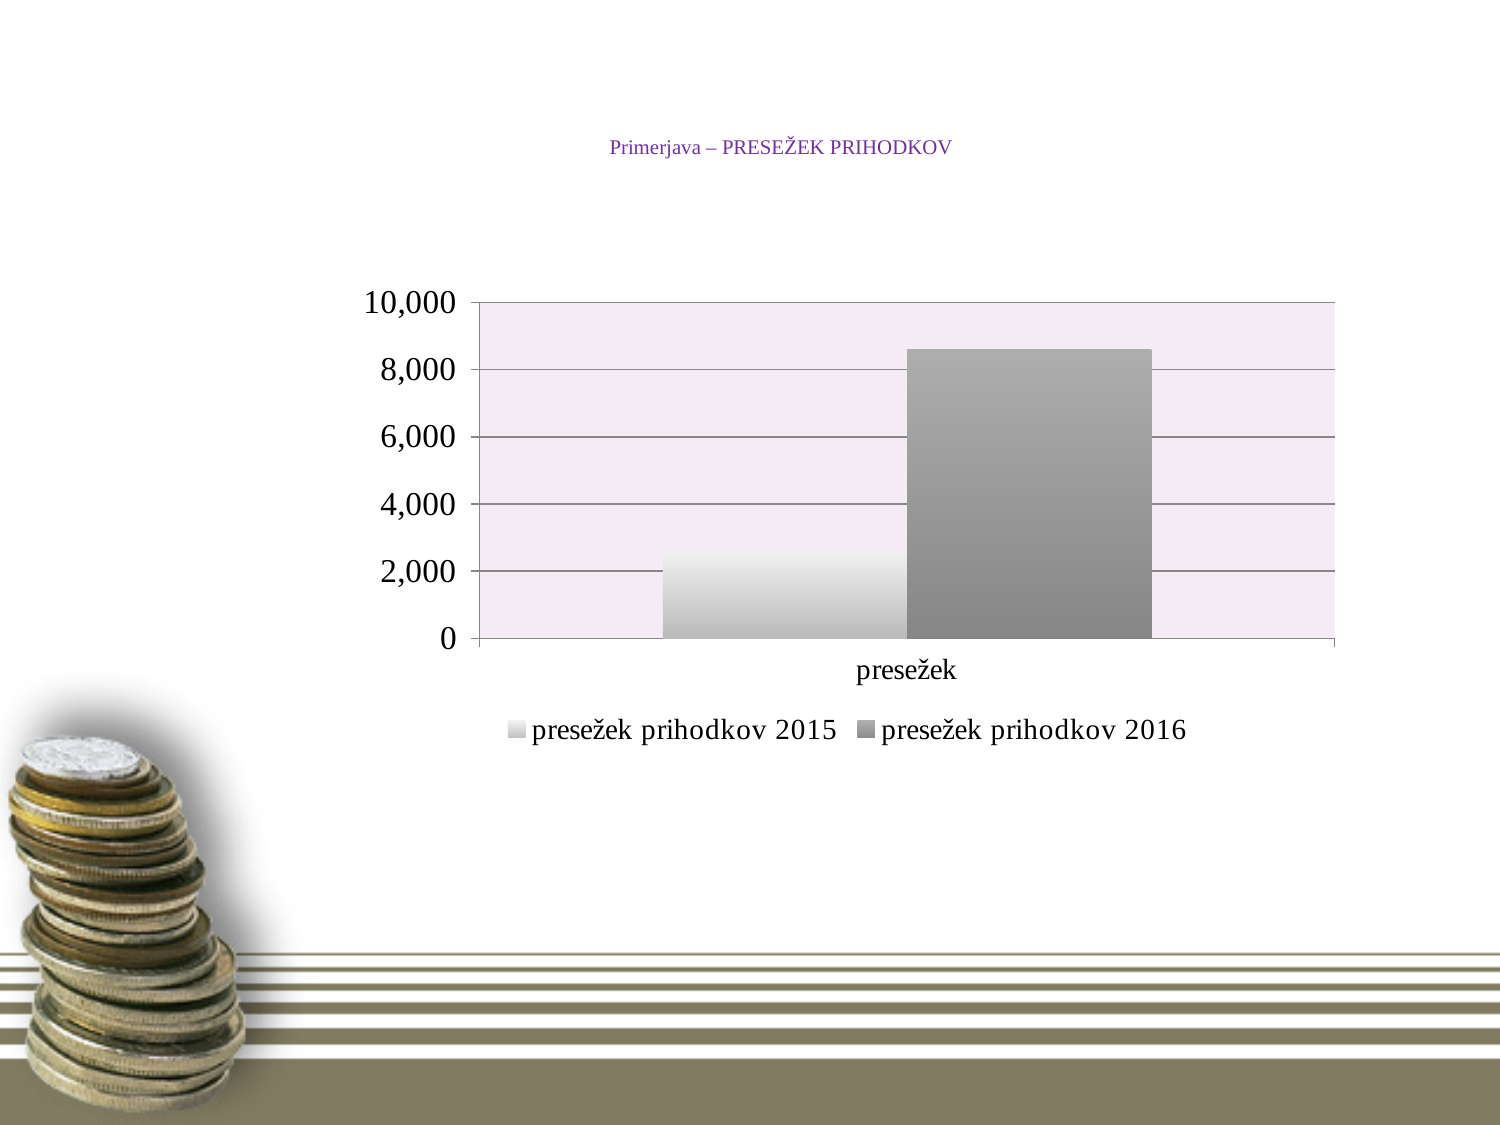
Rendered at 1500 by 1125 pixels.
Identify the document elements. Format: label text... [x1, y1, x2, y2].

title Primerjava – PRESEŽEK PRIHODKOV [229, 125, 1333, 208]
chart [312, 255, 1384, 752]
picture [0, 0, 1500, 1125]
